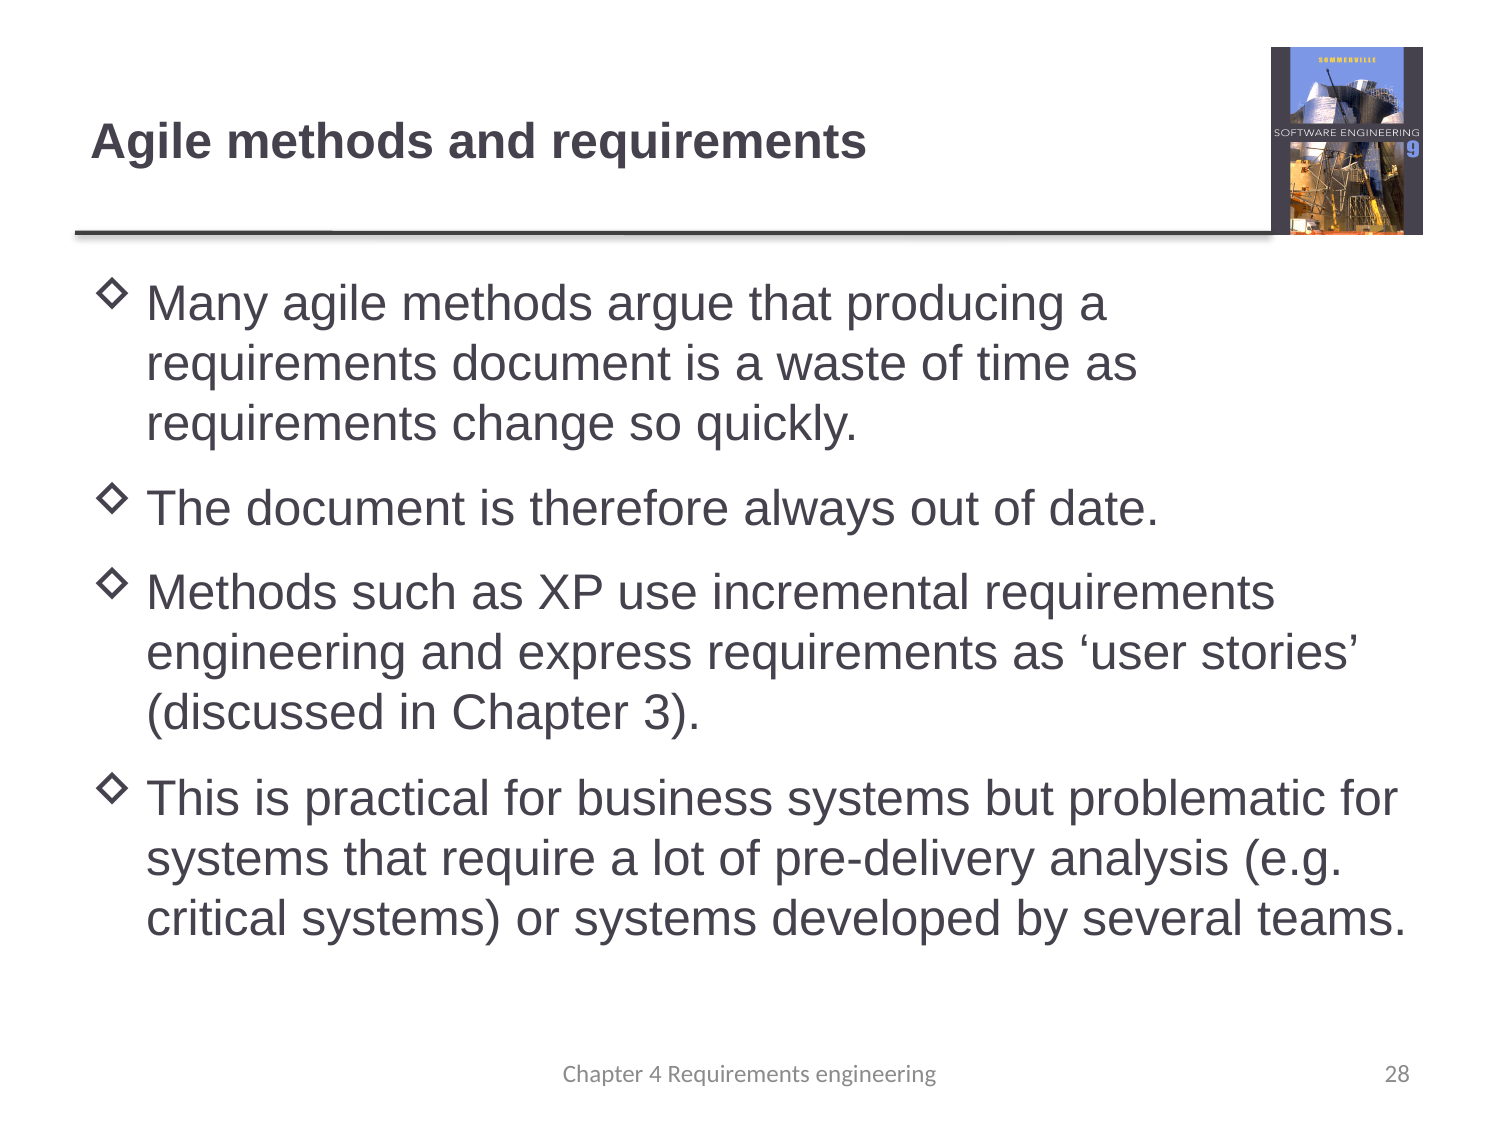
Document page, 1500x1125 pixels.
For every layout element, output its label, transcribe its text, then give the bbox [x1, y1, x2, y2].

picture [1272, 47, 1423, 235]
list Many agile methods argue that producing a requirements document is a waste of time as requirements change so quickly. The document is therefore always out of date. Methods such as XP use incremental requirements engineering and express requirements as ‘user stories’ (discussed in Chapter 3). This is practical for business systems but problematic for systems that require a lot of pre-delivery analysis (e.g. critical systems) or systems developed by several teams. [75, 262, 1425, 1005]
slide_number 28 [1074, 1042, 1425, 1103]
footer Chapter 4 Requirements engineering [512, 1042, 988, 1103]
title Agile methods and requirements [74, 44, 1272, 233]
